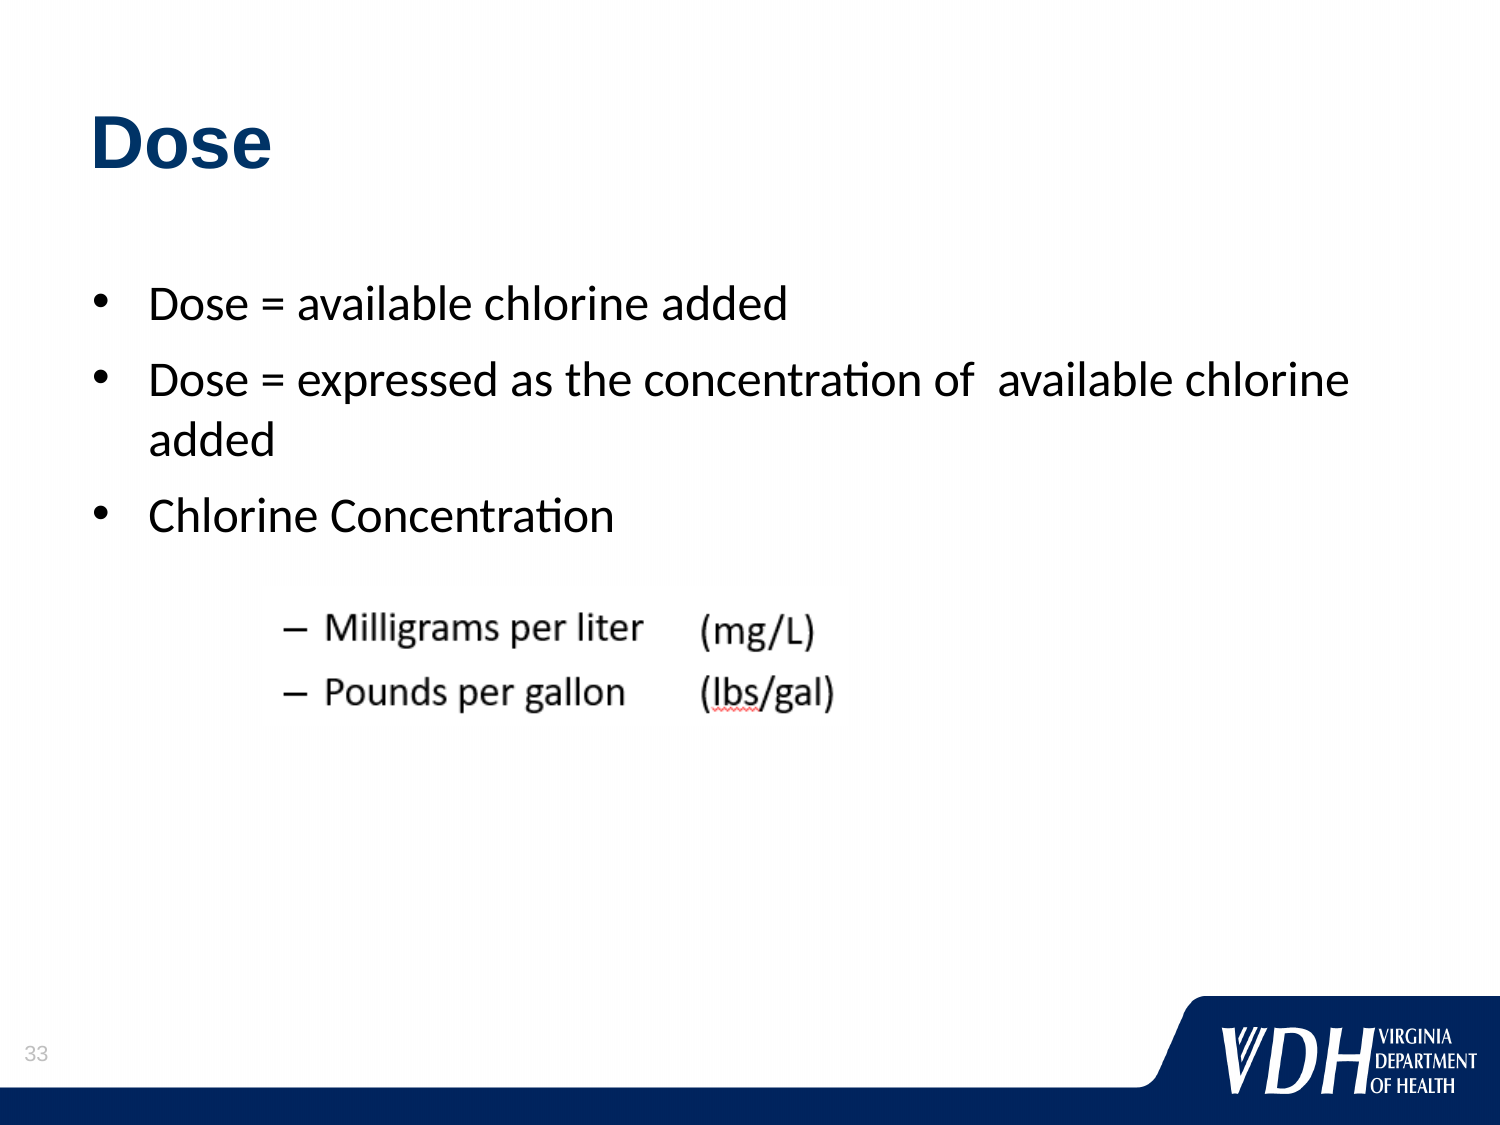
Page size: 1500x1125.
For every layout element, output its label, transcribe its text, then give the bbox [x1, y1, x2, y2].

list Dose = available chlorine added Dose = expressed as the concentration of available chlorine added Chlorine Concentration [75, 262, 1425, 1050]
picture [0, 0, 1500, 1125]
slide_number 33 [9, 1025, 104, 1080]
title Dose [75, 45, 1425, 233]
